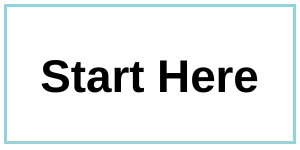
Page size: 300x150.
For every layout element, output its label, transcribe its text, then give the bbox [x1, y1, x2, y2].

text_box [4, 4, 295, 144]
text_box Start Here [16, 38, 283, 109]
